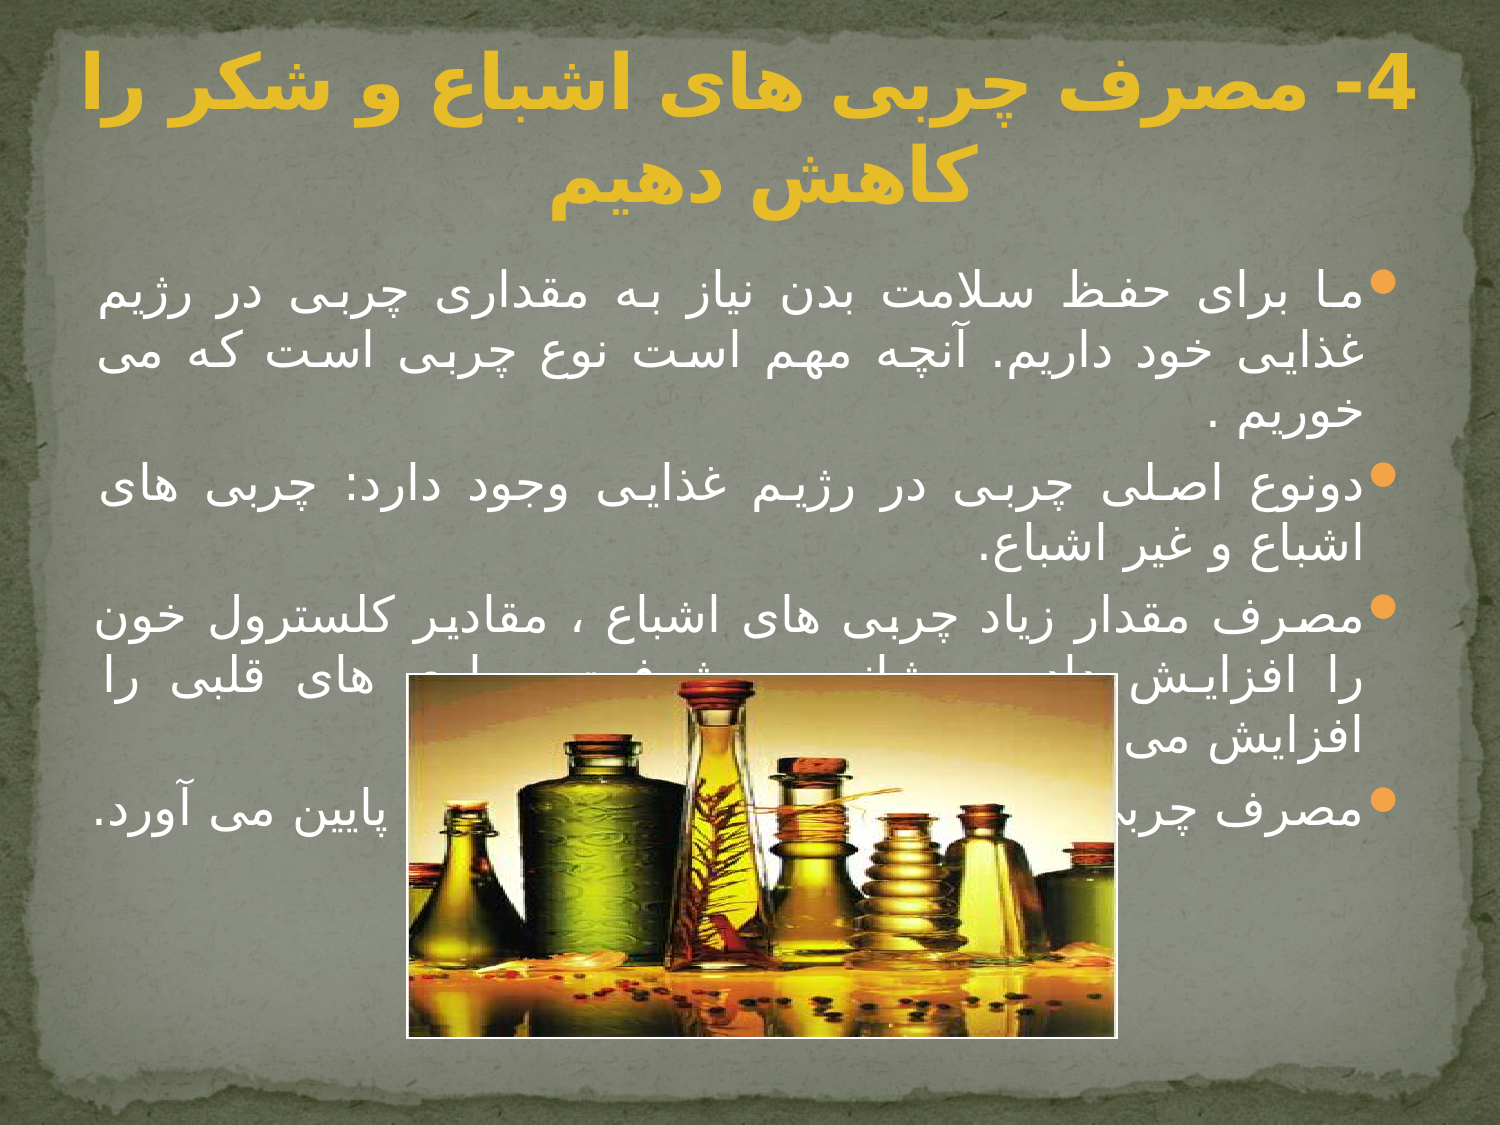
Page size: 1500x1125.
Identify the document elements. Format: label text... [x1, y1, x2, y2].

title 4- مصرف چربی های اشباع و شکر را کاهش دهیم [49, 24, 1451, 225]
list ما برای حفظ سلامت بدن نیاز به مقداری چربی در رژیم غذایی خود داریم. آنچه مهم است نوع چربی است که می خوریم . دونوع اصلی چربی در رژیم غذایی وجود دارد: چربی های اشباع و غیر اشباع. مصرف مقدار زیاد چربی های اشباع ، مقادیر کلسترول خون را افزایش داده و شانس پیشرفت بیماری های قلبی را افزایش می دهد. مصرف چربی های غیر اشباع کلسترول خون را پایین می آورد. [74, 249, 1426, 1063]
picture [408, 675, 1116, 1037]
